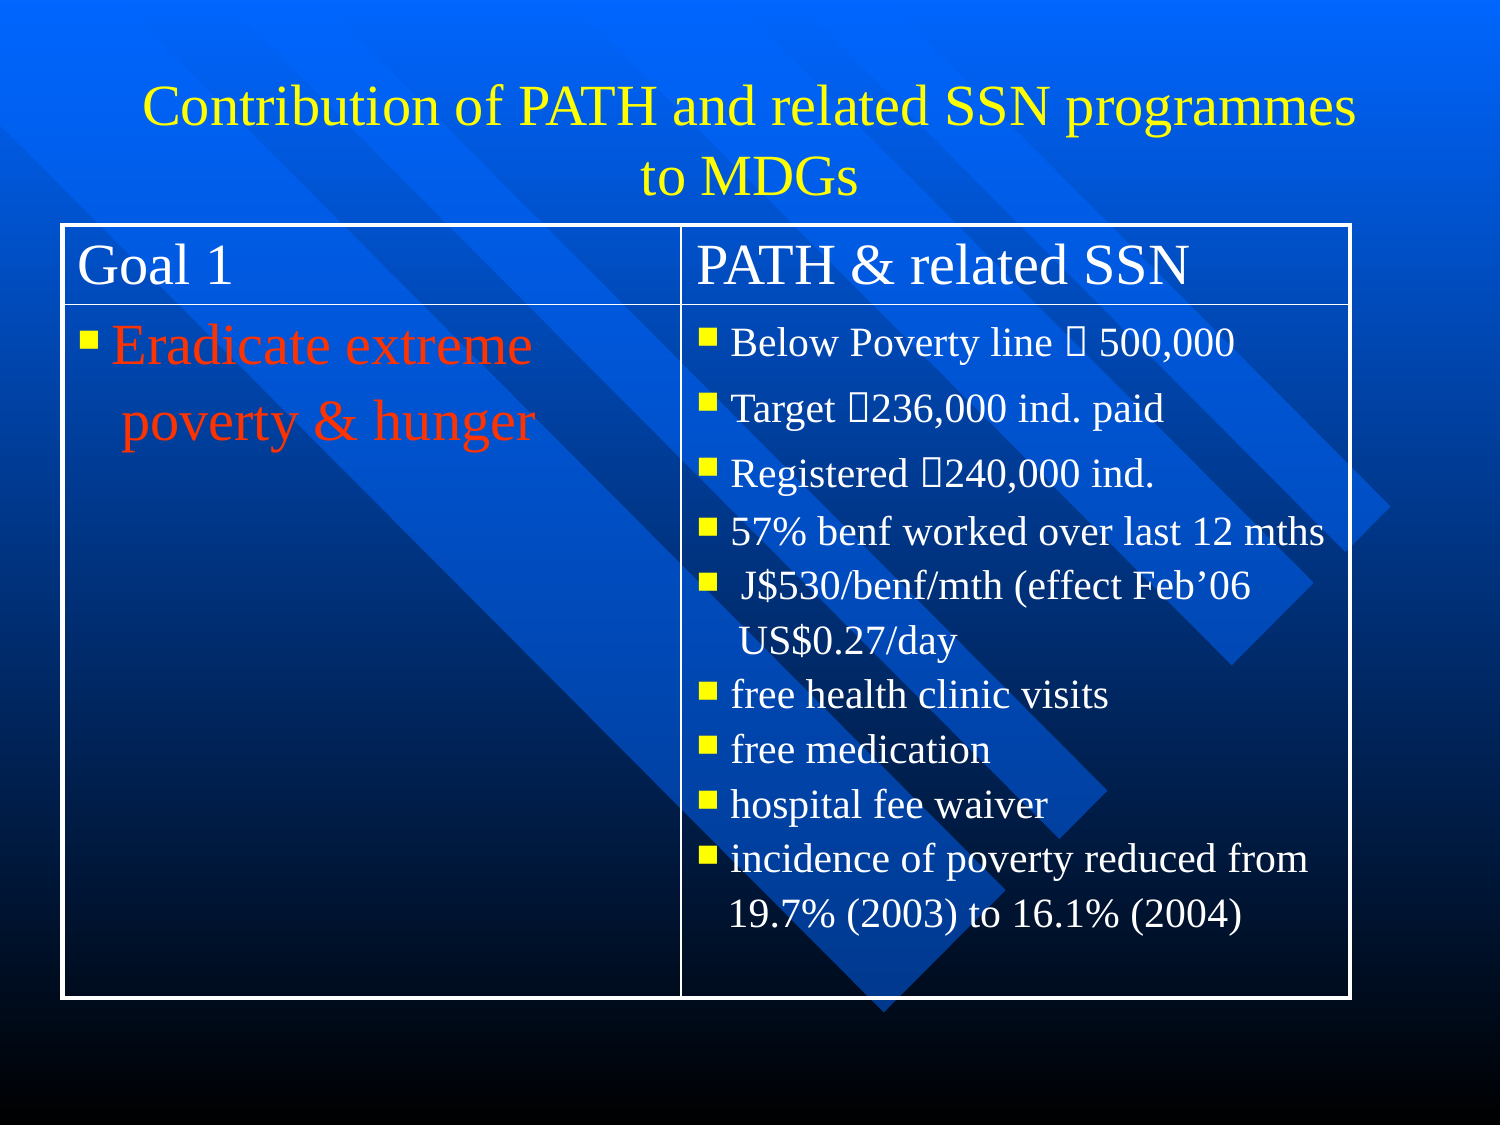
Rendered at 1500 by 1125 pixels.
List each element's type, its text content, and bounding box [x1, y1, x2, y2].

table_header PATH & related SSN [682, 227, 1348, 304]
table_cell Below Poverty line  500,000 Target 236,000 ind. paid Registered 240,000 ind. 57% benf worked over last 12 mths J$530/benf/mth (effect Feb’06 US$0.27/day free health clinic visits free medication hospital fee waiver incidence of poverty reduced from 19.7% (2003) to 16.1% (2004) [682, 305, 1348, 996]
title Contribution of PATH and related SSN programmes to MDGs [112, 37, 1388, 238]
table_header Goal 1 [65, 227, 680, 304]
table_cell Eradicate extreme poverty & hunger [65, 305, 680, 996]
